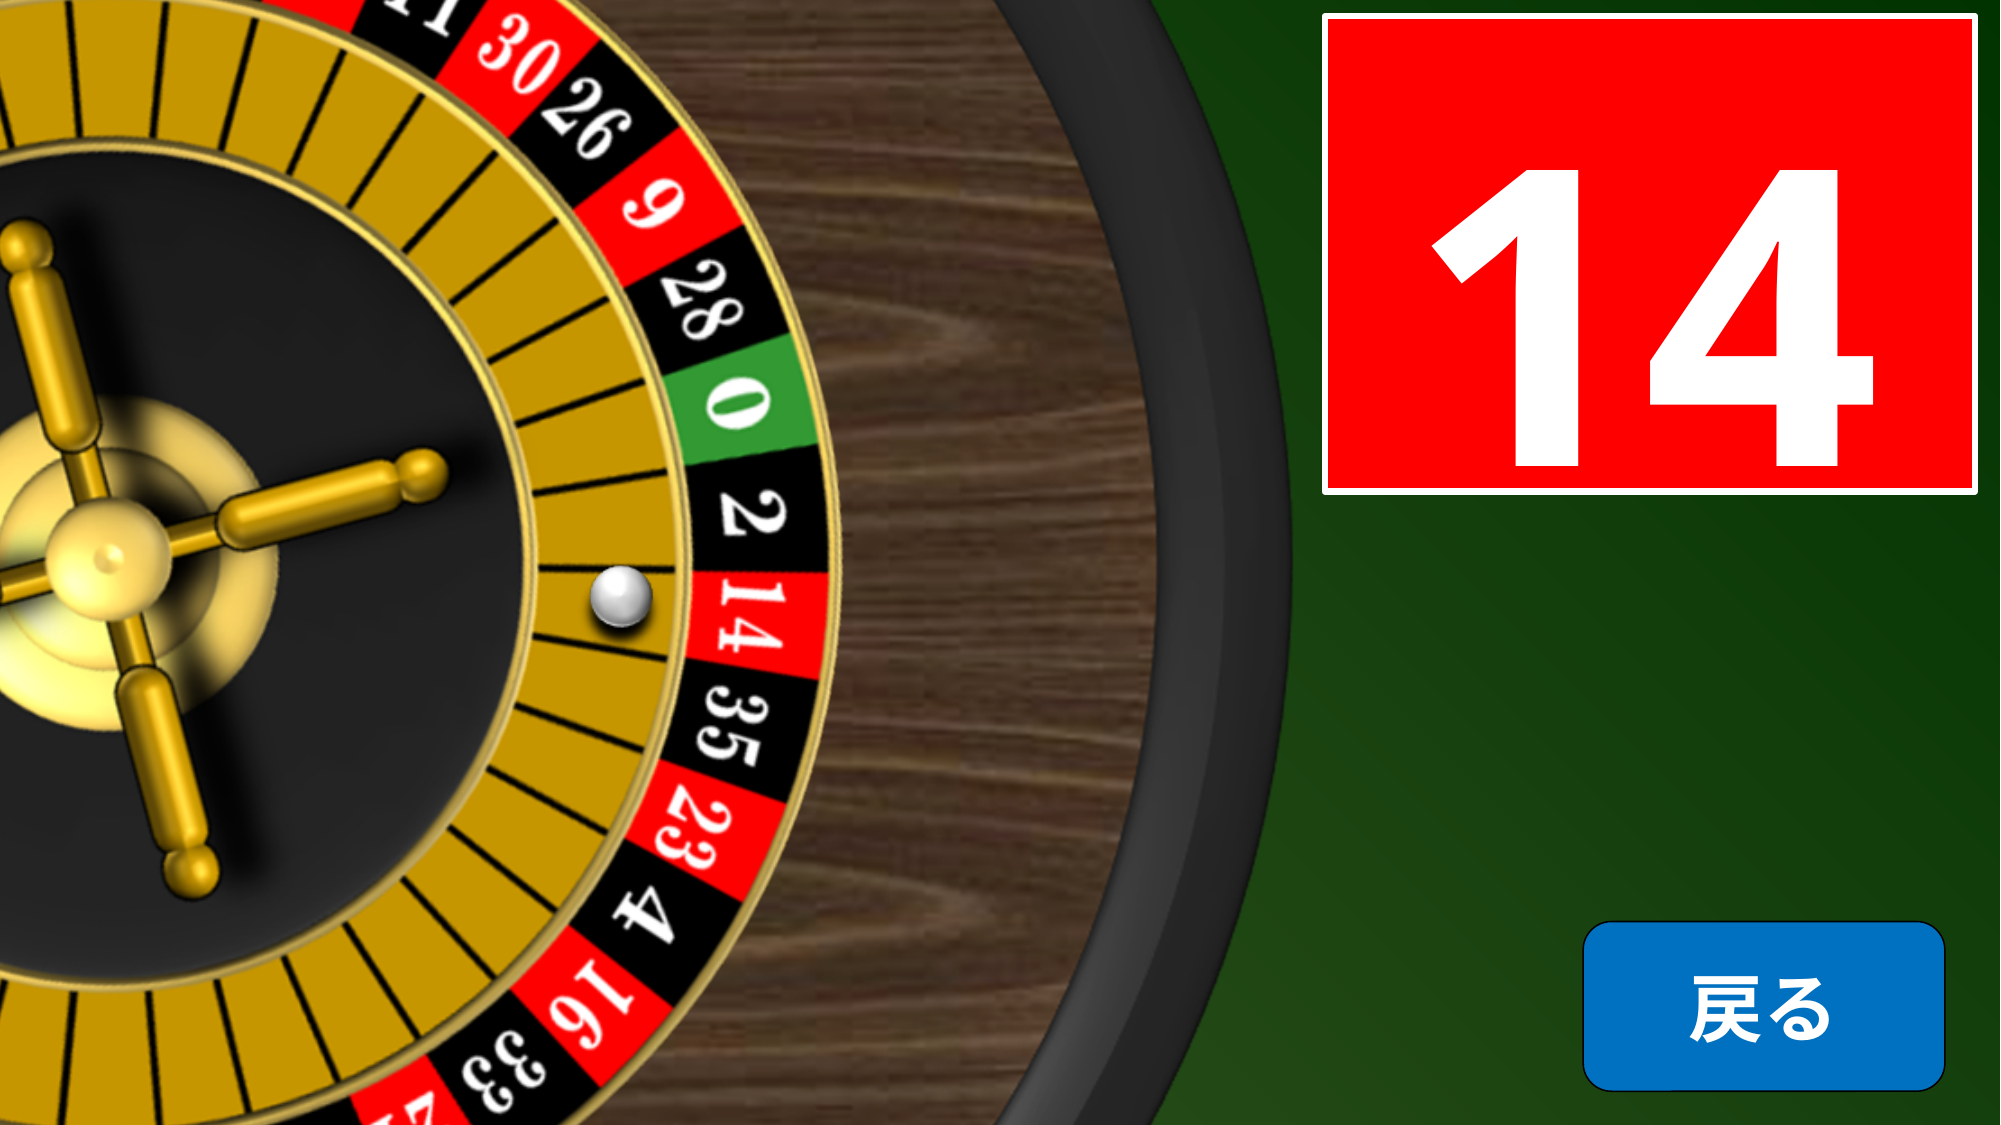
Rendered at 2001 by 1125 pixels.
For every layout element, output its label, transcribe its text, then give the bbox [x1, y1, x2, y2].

text_box [1324, 16, 1975, 492]
picture [0, 0, 1297, 1125]
text_box 14 [1392, 44, 1896, 558]
text_box 戻る [1583, 921, 1945, 1092]
